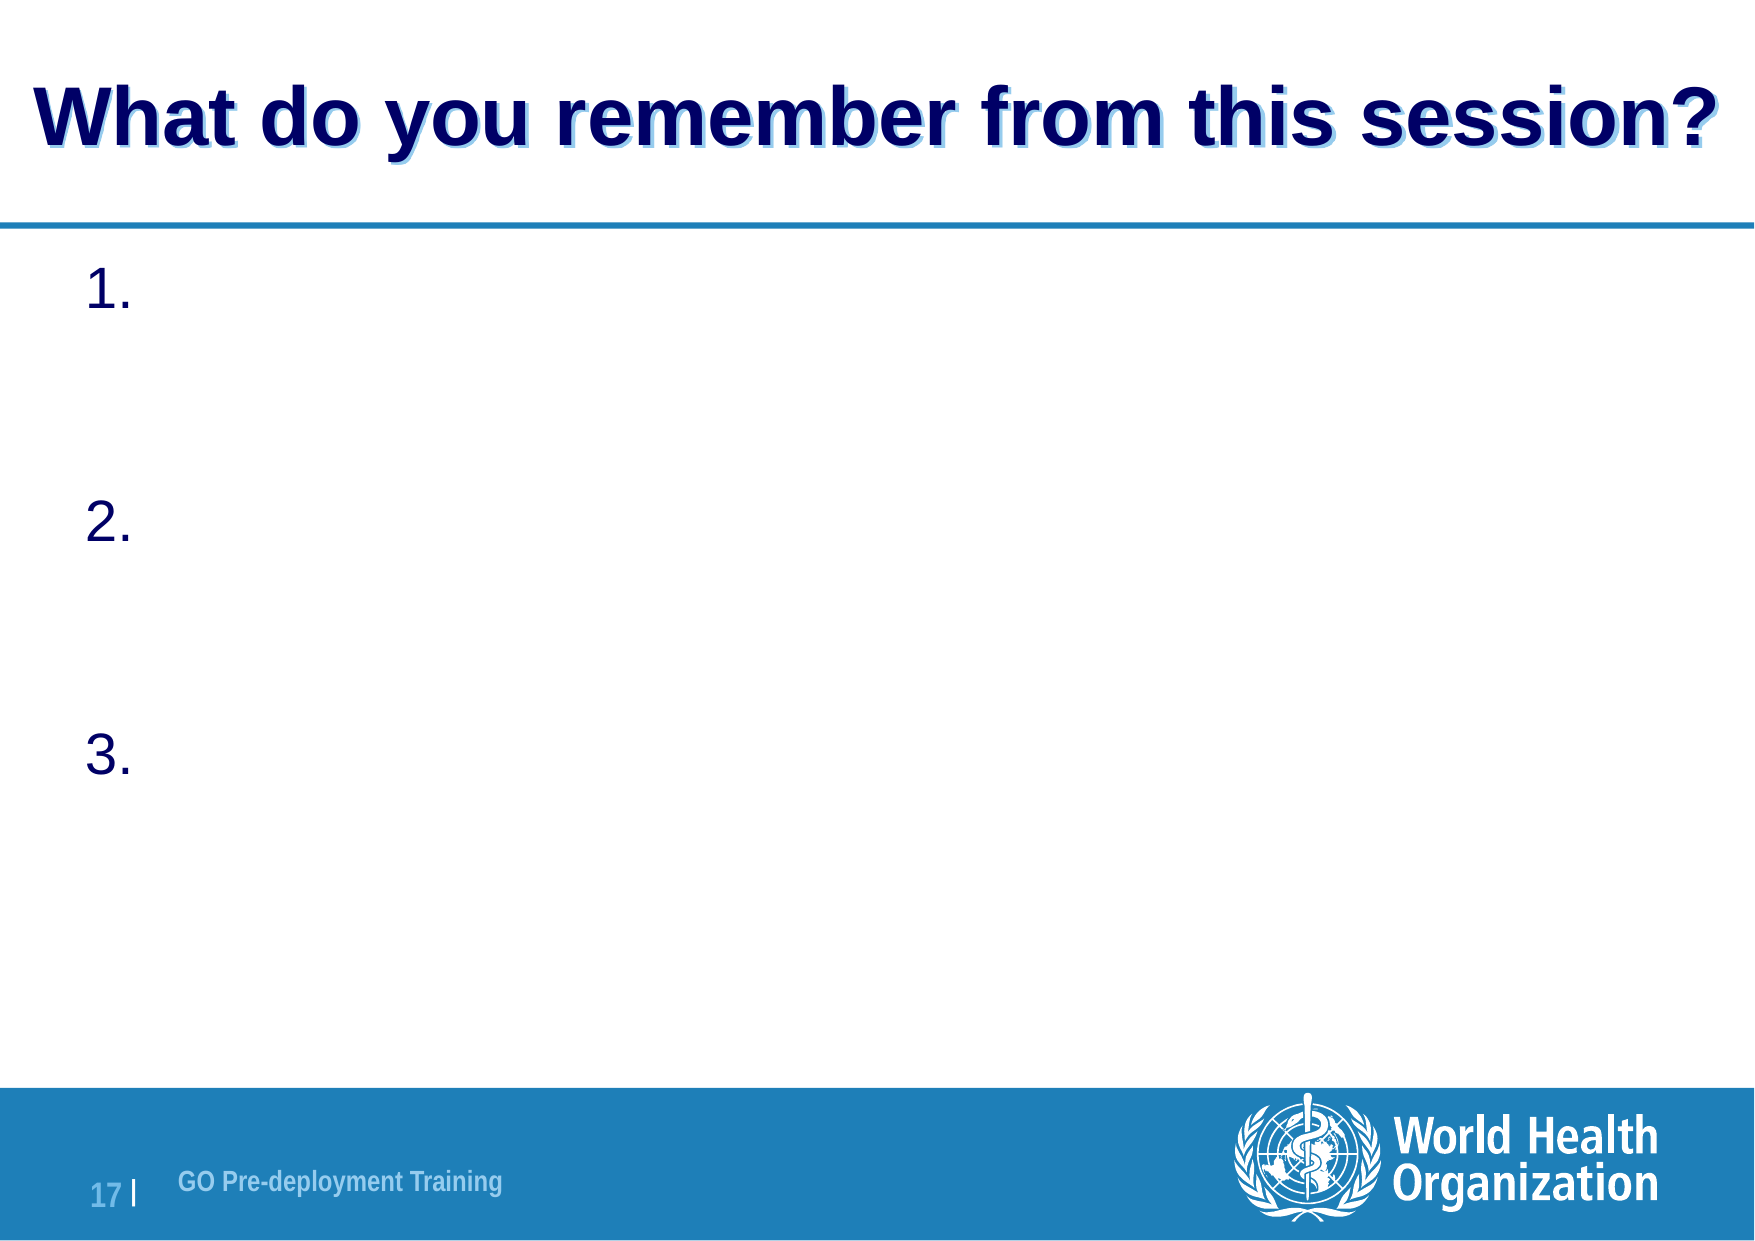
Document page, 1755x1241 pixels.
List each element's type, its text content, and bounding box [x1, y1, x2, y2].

title What do you remember from this session? [0, 0, 1755, 224]
list 1. 2. 3. [84, 249, 1676, 1084]
